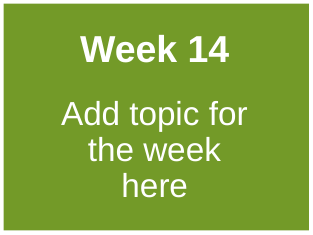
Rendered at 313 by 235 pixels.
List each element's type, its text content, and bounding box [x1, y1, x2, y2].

text_box Add topic for the week here [23, 89, 286, 212]
text_box [3, 3, 310, 231]
text_box Week 14 [64, 17, 245, 78]
